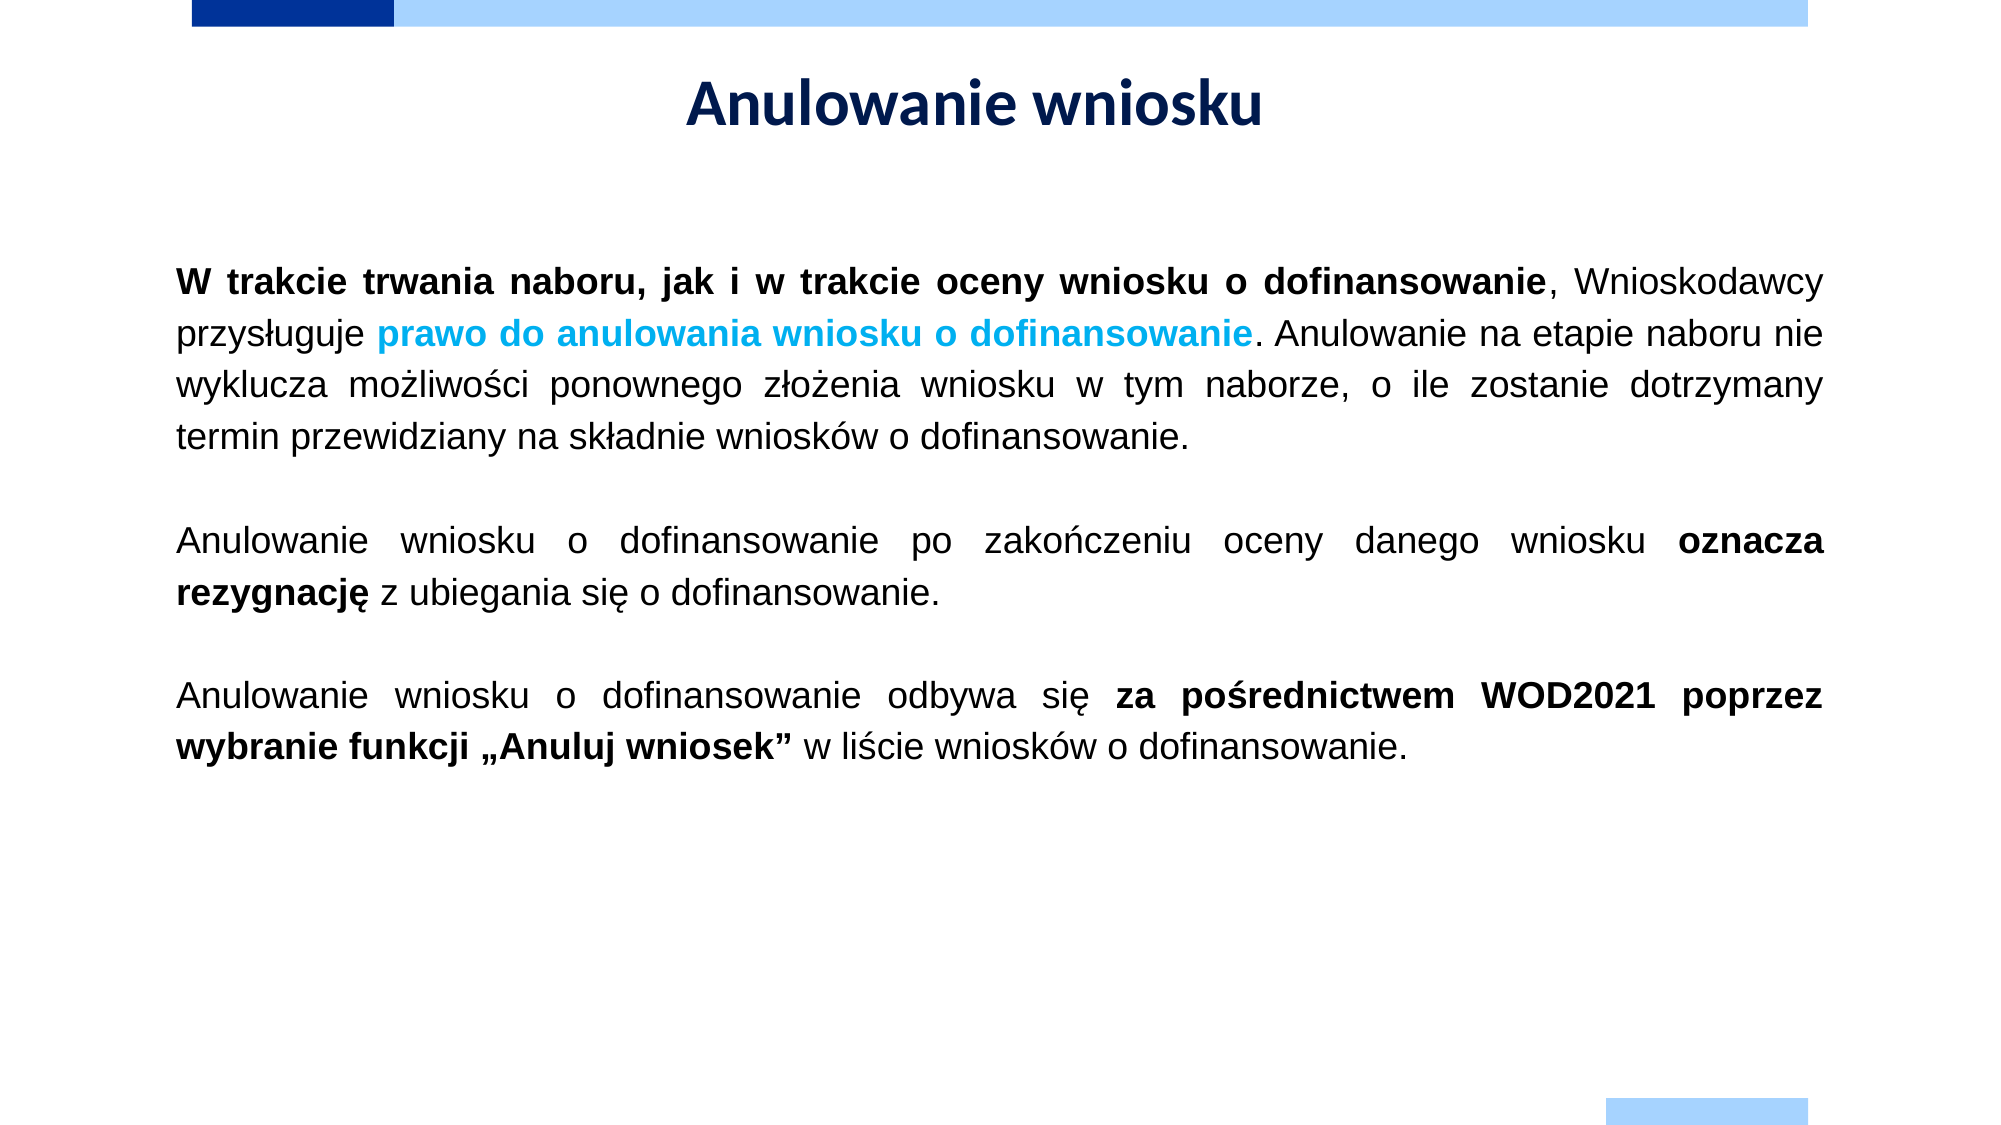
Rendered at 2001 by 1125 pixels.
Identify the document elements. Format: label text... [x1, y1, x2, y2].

text_box Anulowanie wniosku [203, 51, 1763, 146]
text_box W trakcie trwania naboru, jak i w trakcie oceny wniosku o dofinansowanie, Wnioskodawcy przysługuje prawo do anulowania wniosku o dofinansowanie. Anulowanie na etapie naboru nie wyklucza możliwości ponownego złożenia wniosku w tym naborze, o ile zostanie dotrzymany termin przewidziany na składnie wniosków o dofinansowanie. Anulowanie wniosku o dofinansowanie po zakończeniu oceny danego wniosku oznacza rezygnację z ubiegania się o dofinansowanie. Anulowanie wniosku o dofinansowanie odbywa się za pośrednictwem WOD2021 poprzez wybranie funkcji „Anuluj wniosek” w liście wniosków o dofinansowanie. [161, 242, 1839, 931]
